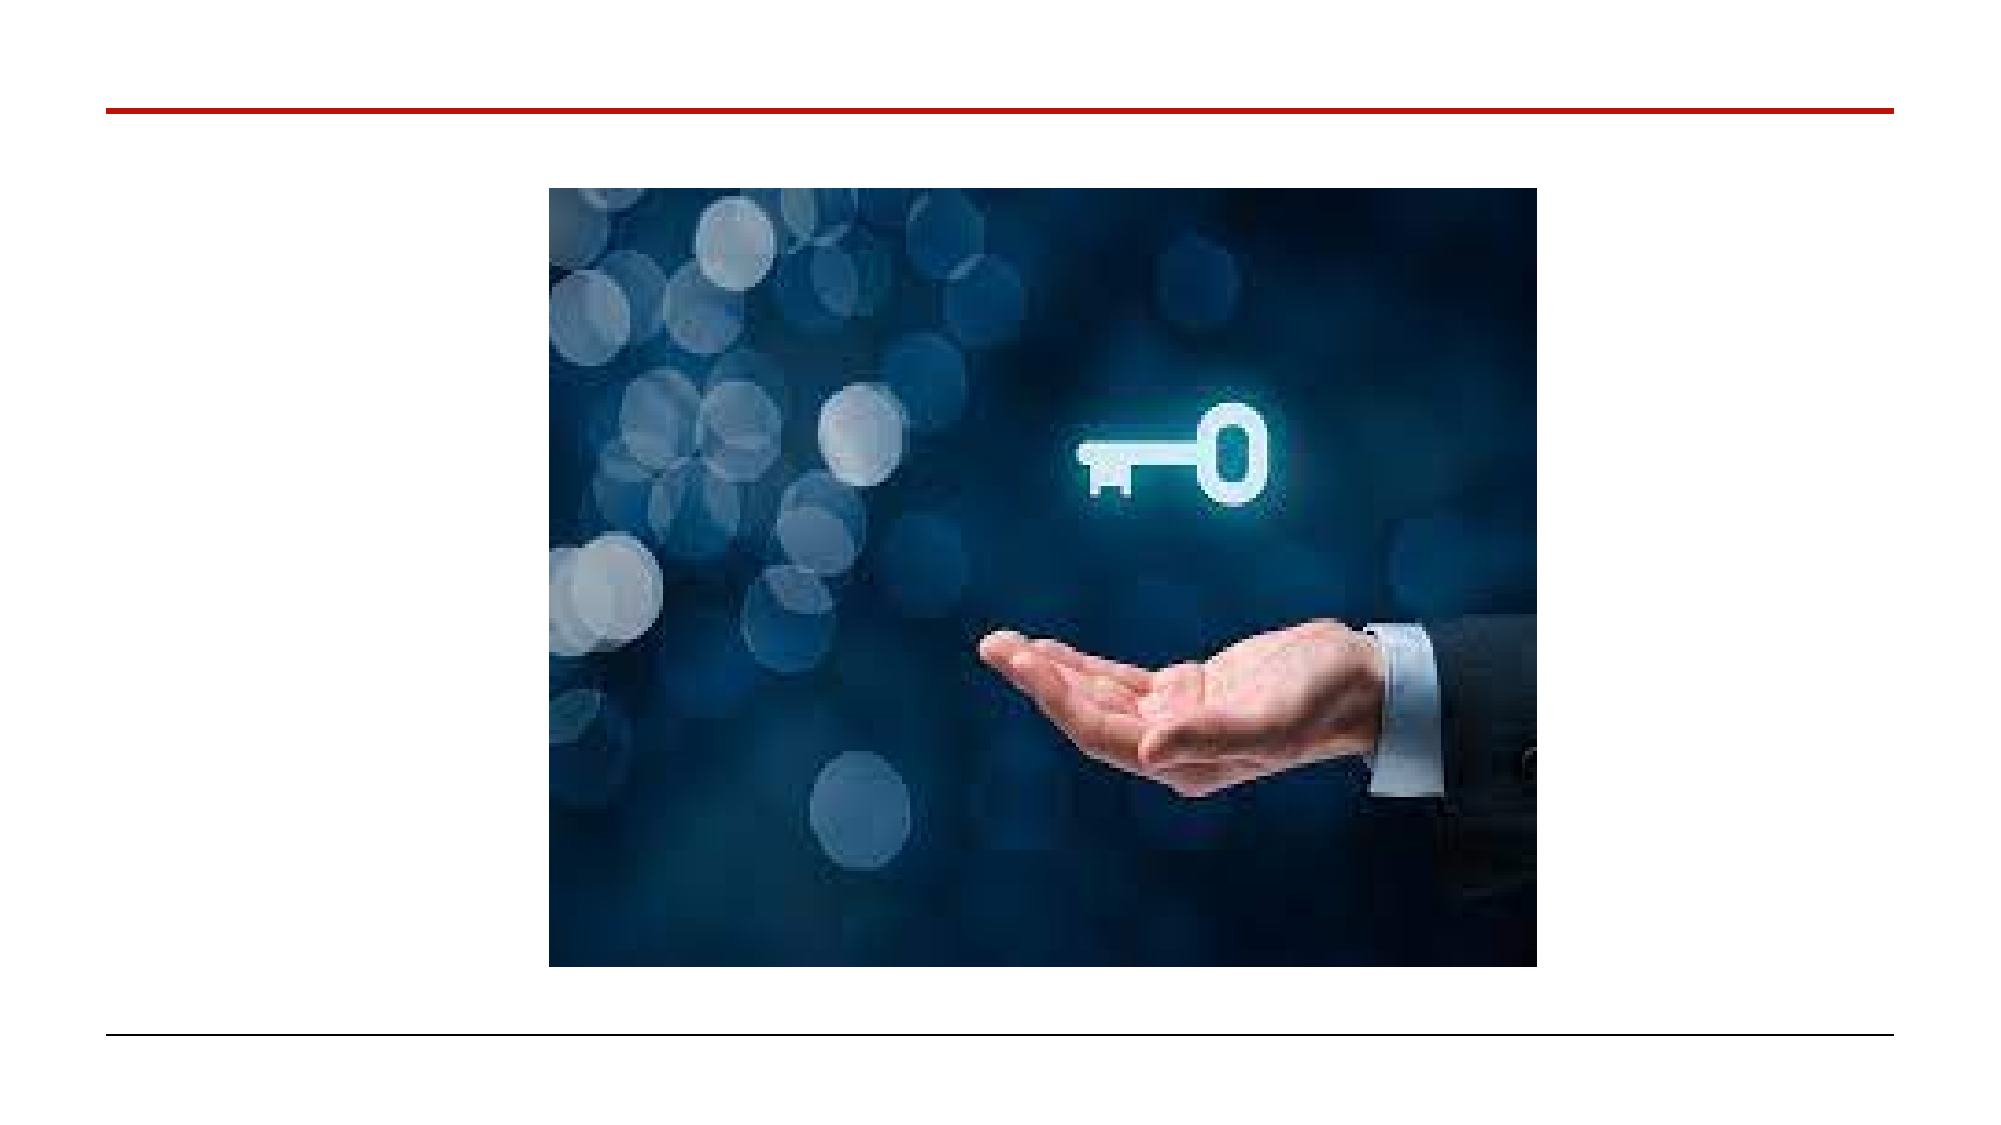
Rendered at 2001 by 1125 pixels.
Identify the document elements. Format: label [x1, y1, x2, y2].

picture [549, 188, 1537, 967]
